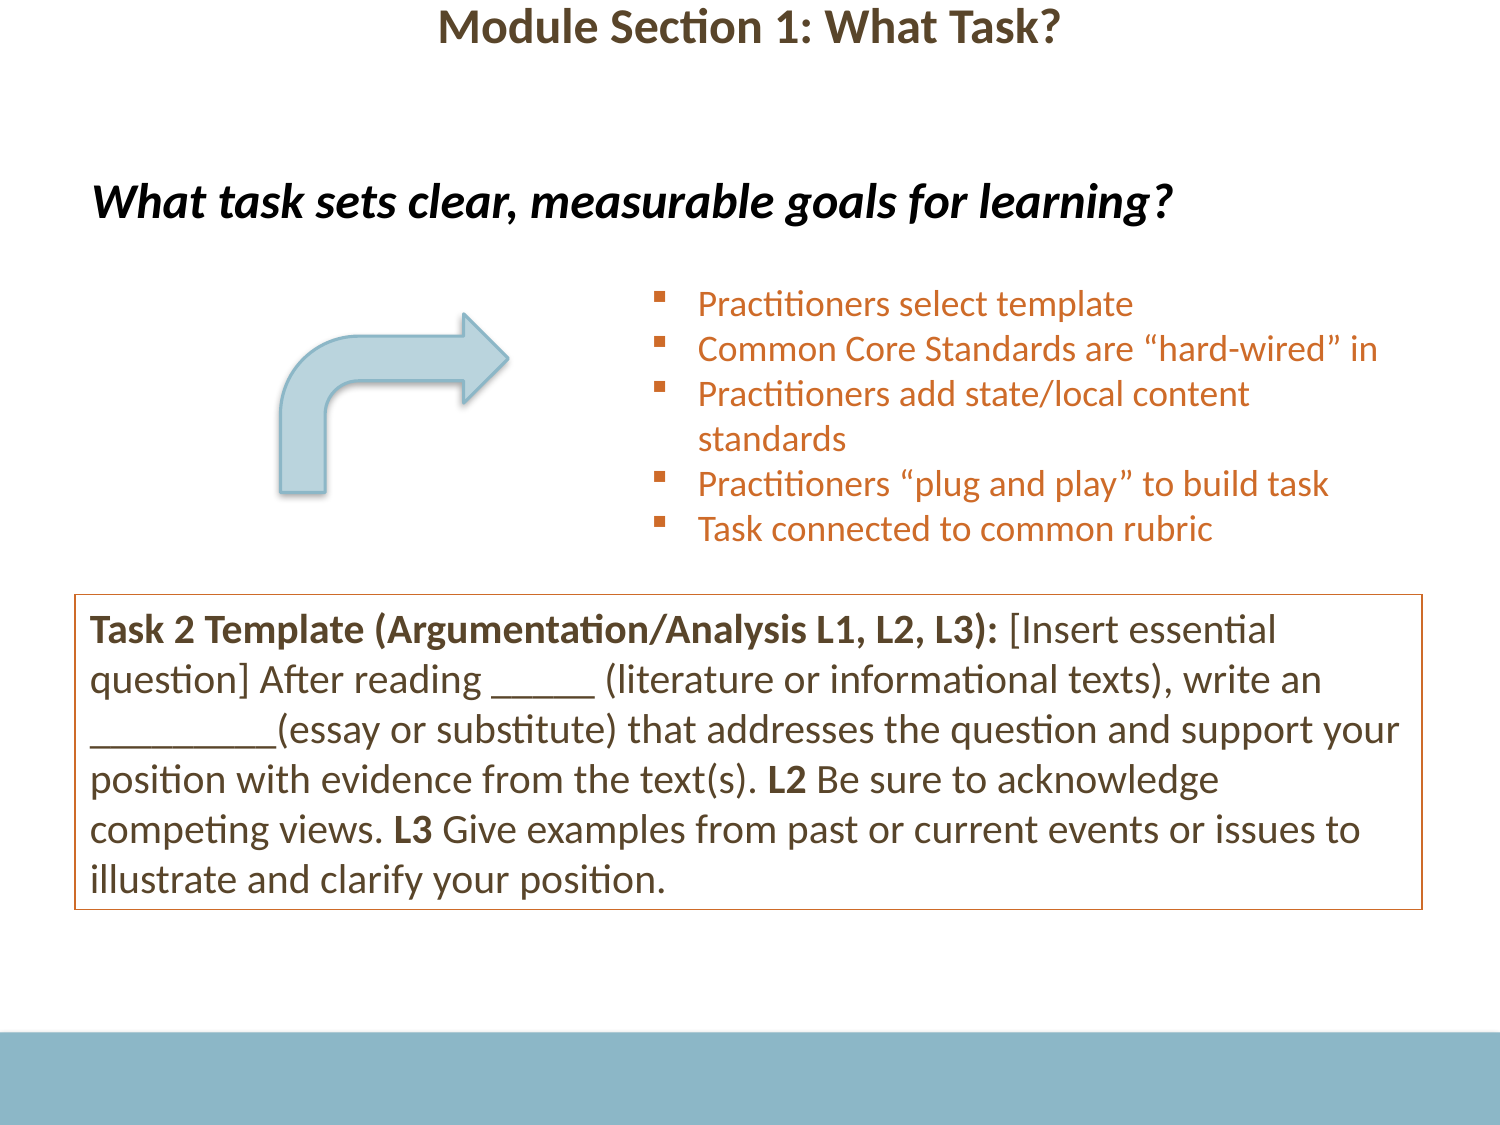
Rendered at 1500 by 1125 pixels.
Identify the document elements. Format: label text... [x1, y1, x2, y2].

text_box Task 2 Template (Argumentation/Analysis L1, L2, L3): [Insert essential question] After reading _____ (literature or informational texts), write an _________(essay or substitute) that addresses the question and support your position with evidence from the text(s). L2 Be sure to acknowledge competing views. L3 Give examples from past or current events or issues to illustrate and clarify your position. [75, 594, 1423, 910]
text_box What task sets clear, measurable goals for learning? [76, 161, 1425, 237]
title Module Section 1: What Task? [74, 0, 1426, 102]
text_box [279, 313, 509, 494]
text_box Practitioners select template Common Core Standards are “hard-wired” in Practitioners add state/local content standards Practitioners “plug and play” to build task Task connected to common rubric [636, 272, 1423, 557]
